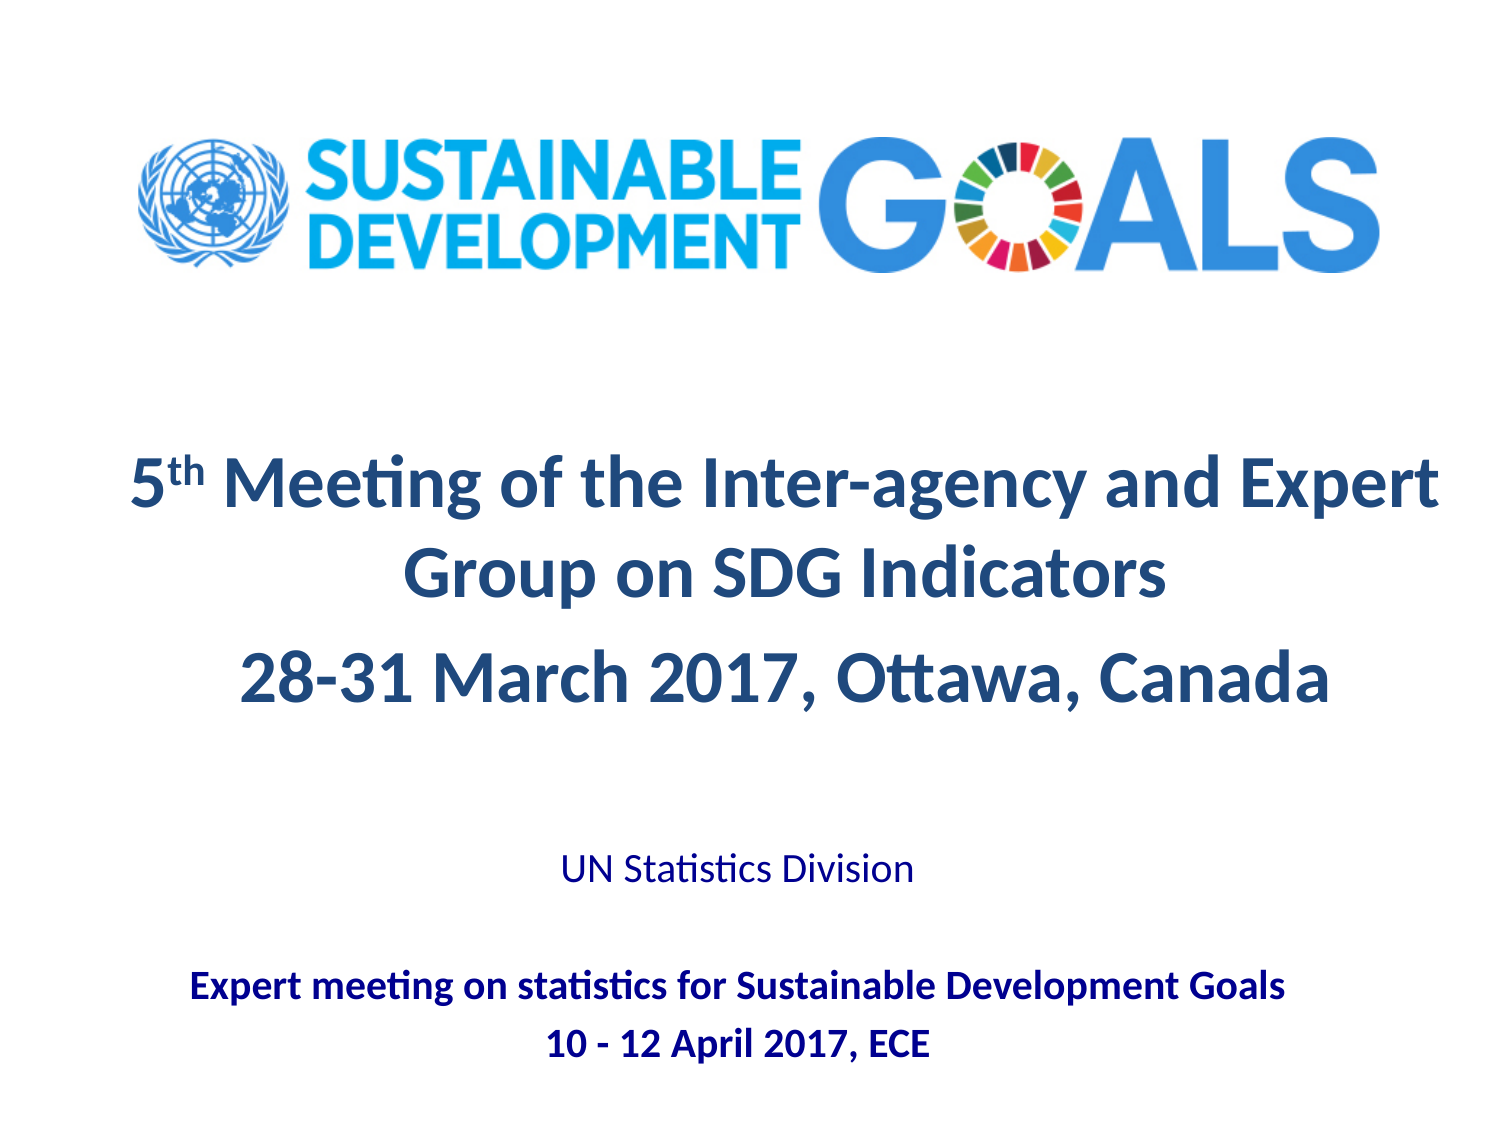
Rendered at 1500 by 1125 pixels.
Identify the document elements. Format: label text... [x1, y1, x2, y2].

text_box UN Statistics Division Expert meeting on statistics for Sustainable Development Goals 10 - 12 April 2017, ECE [24, 774, 1451, 1000]
picture [137, 137, 1384, 273]
subtitle 5th Meeting of the Inter-agency and Expert Group on SDG Indicators 28-31 March 2017, Ottawa, Canada [112, 425, 1460, 809]
